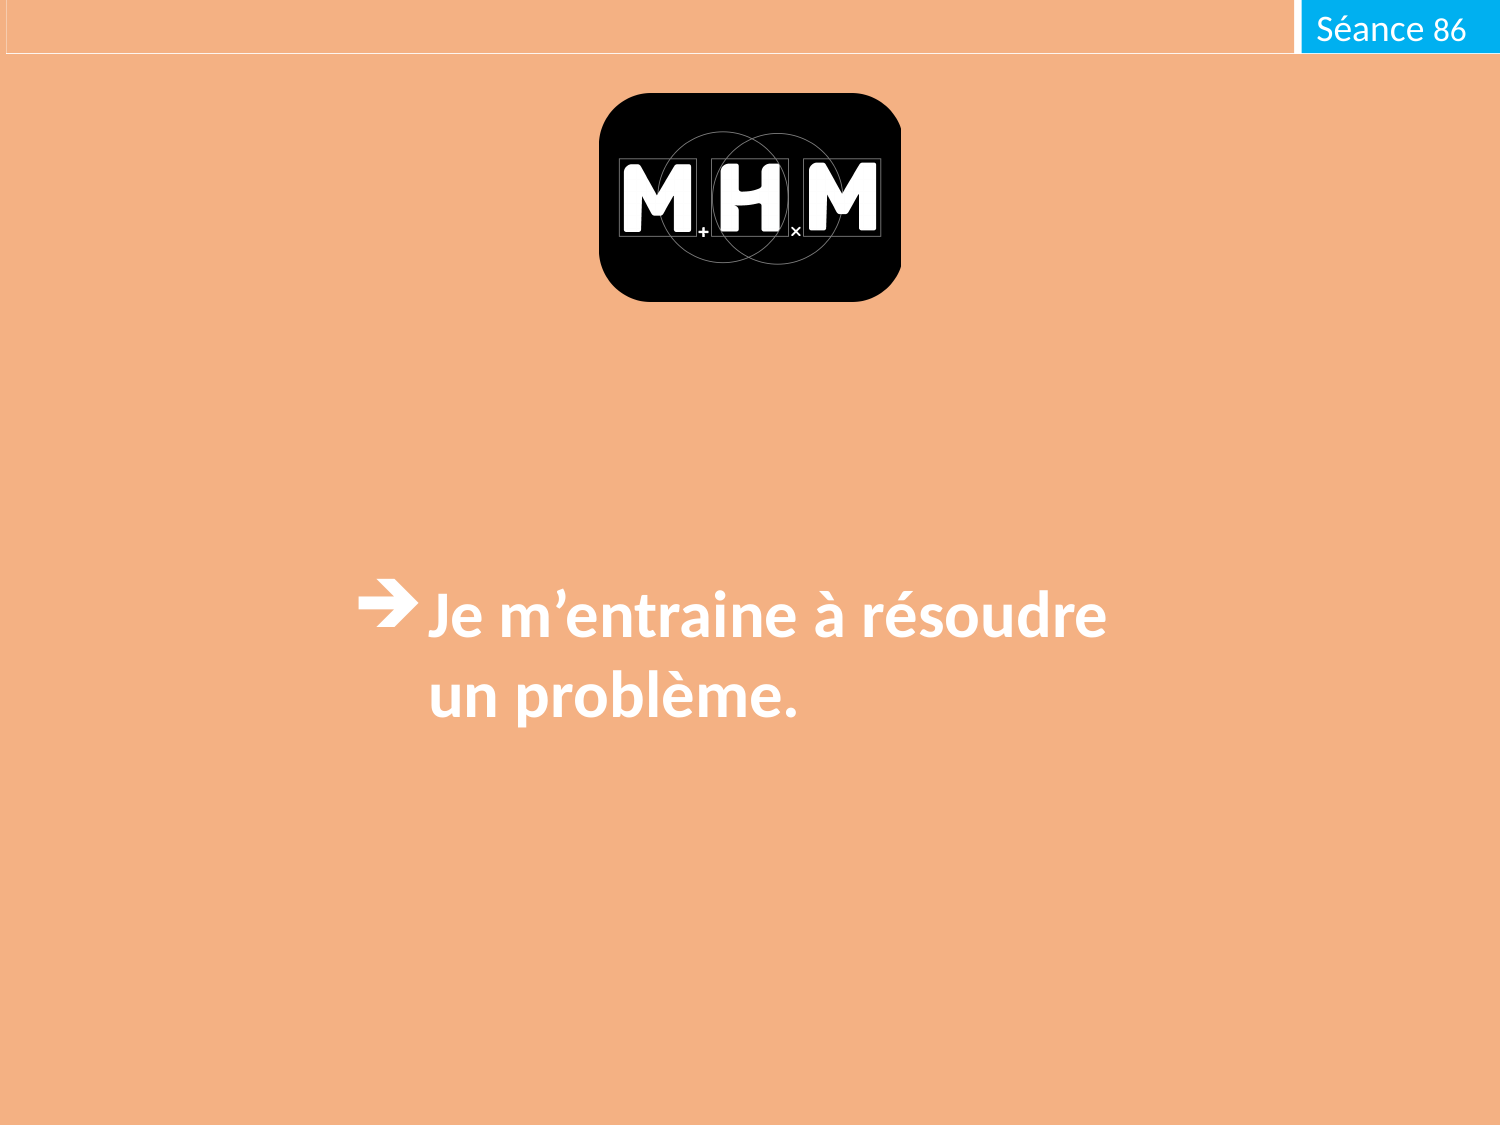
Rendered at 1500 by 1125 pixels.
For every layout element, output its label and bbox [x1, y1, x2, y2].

text_box [0, 54, 1500, 1125]
